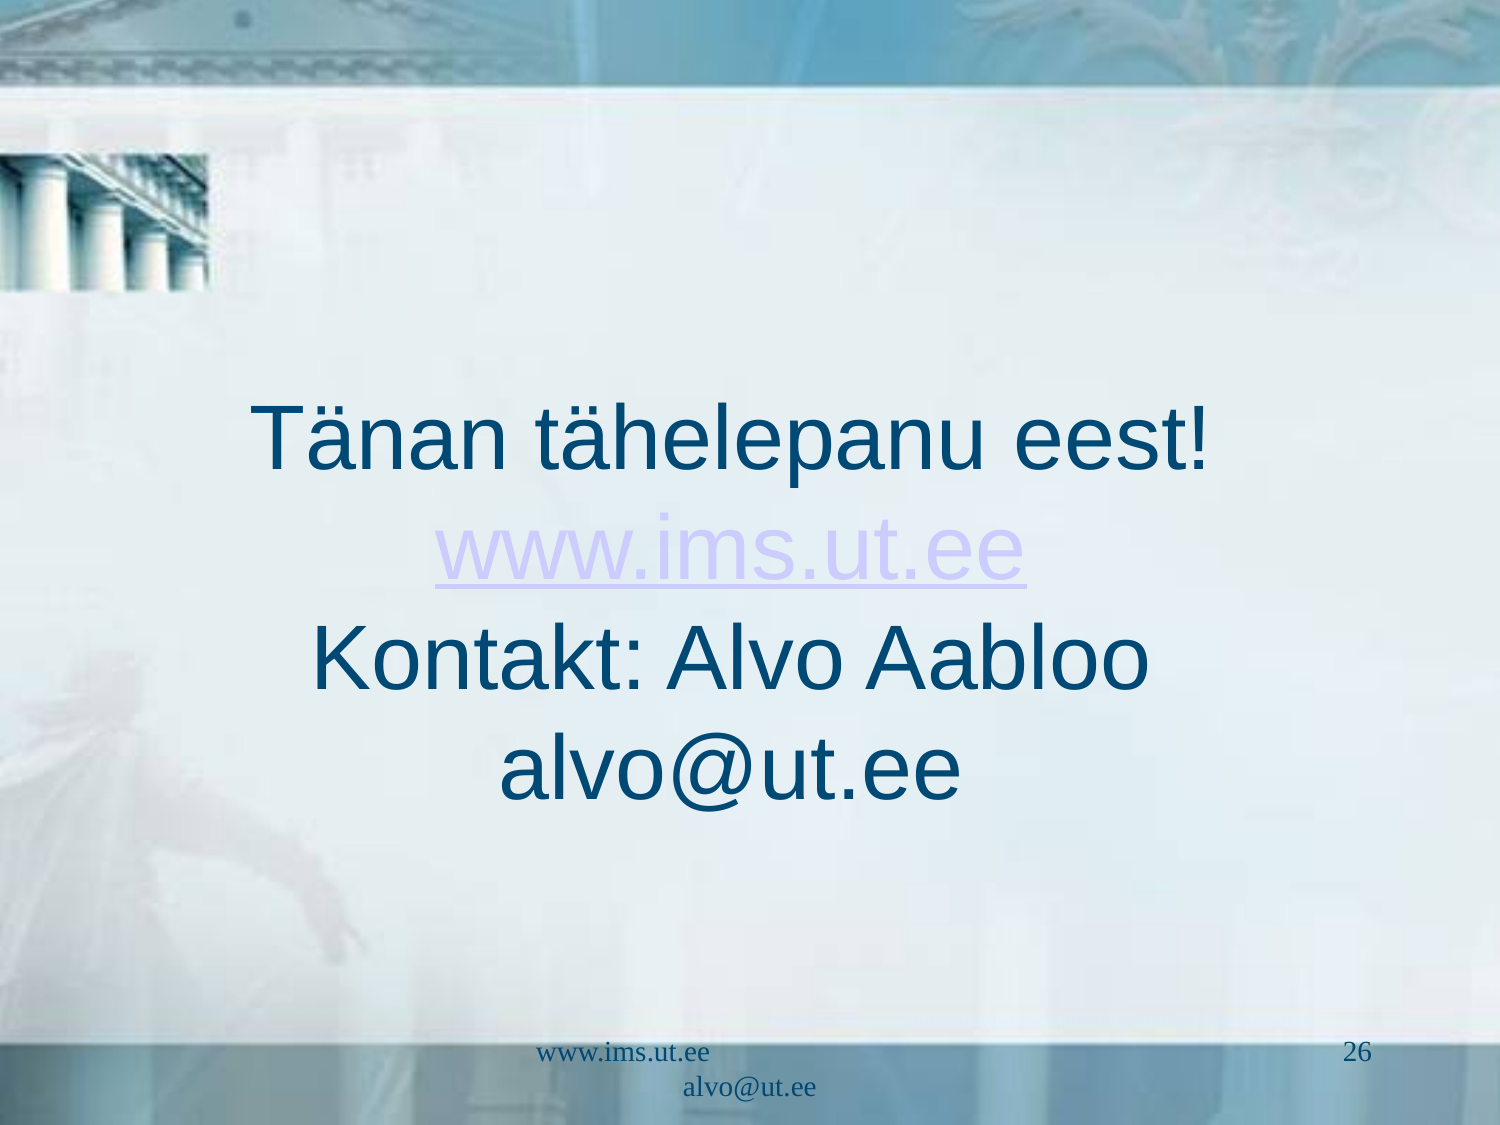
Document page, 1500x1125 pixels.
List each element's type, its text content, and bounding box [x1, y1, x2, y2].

footer www.ims.ut.ee alvo@ut.ee [512, 1024, 988, 1101]
slide_number 26 [1074, 1024, 1388, 1101]
title Tänan tähelepanu eest! www.ims.ut.ee Kontakt: Alvo Aabloo alvo@ut.ee [93, 503, 1369, 692]
picture [0, 0, 1500, 1125]
